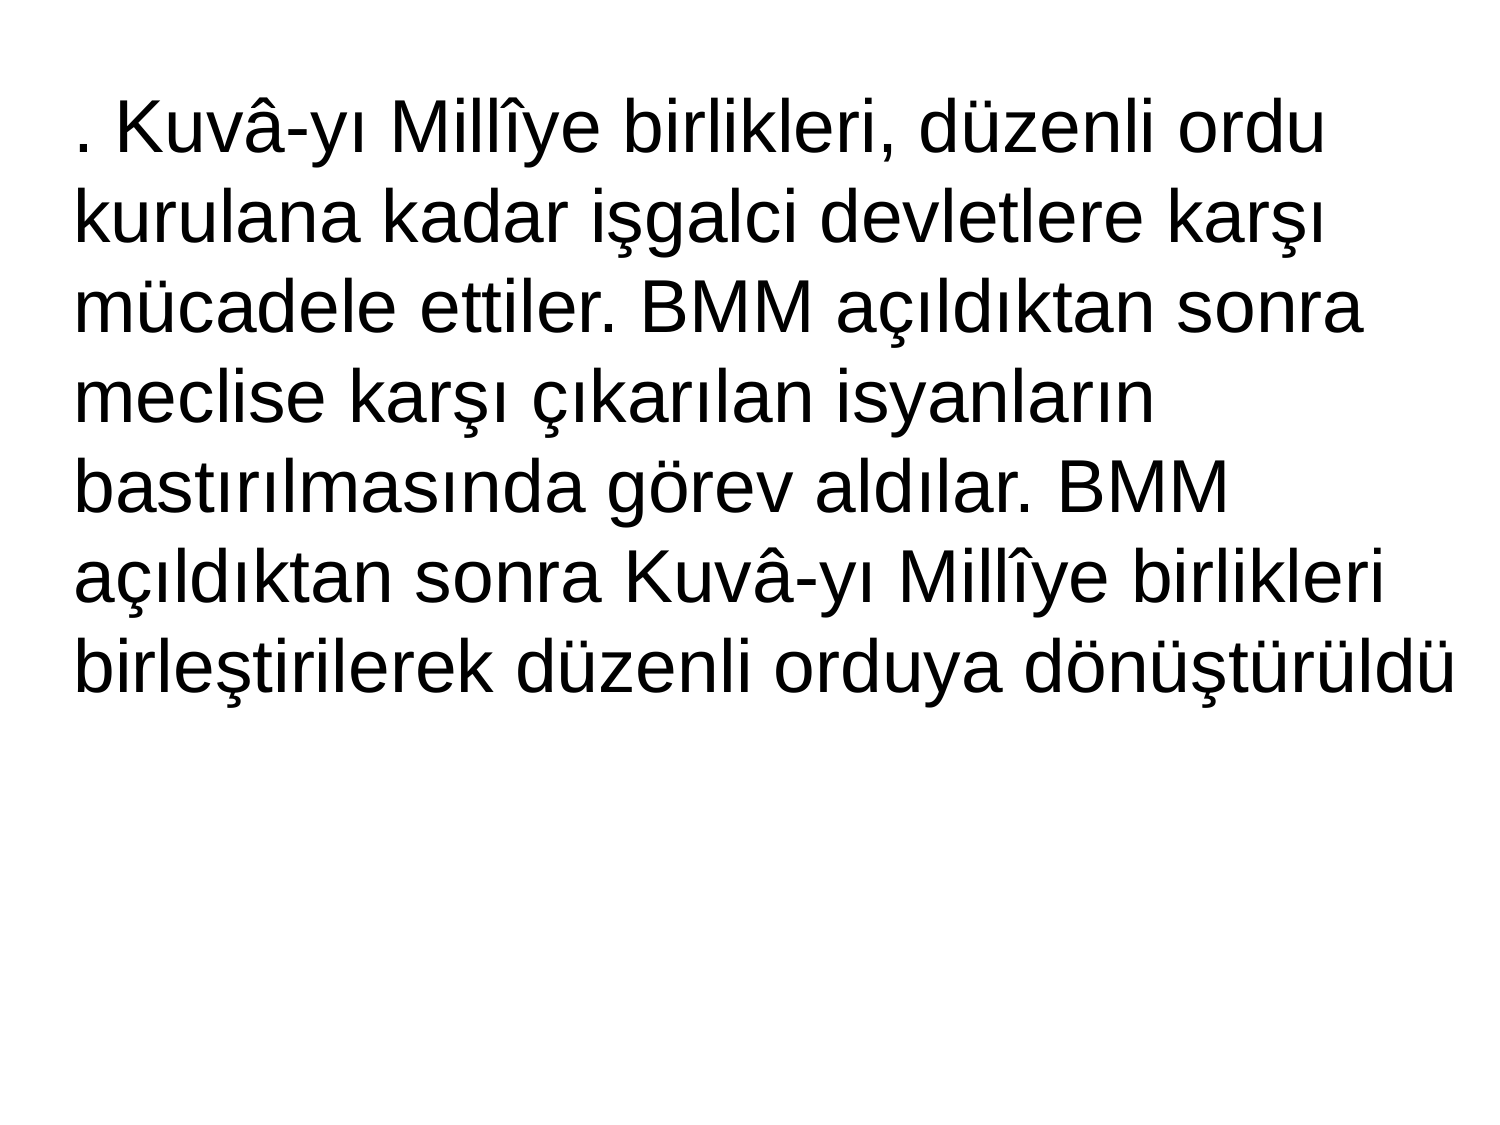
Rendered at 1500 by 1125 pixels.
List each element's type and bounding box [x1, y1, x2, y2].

text_box [58, 70, 1477, 715]
